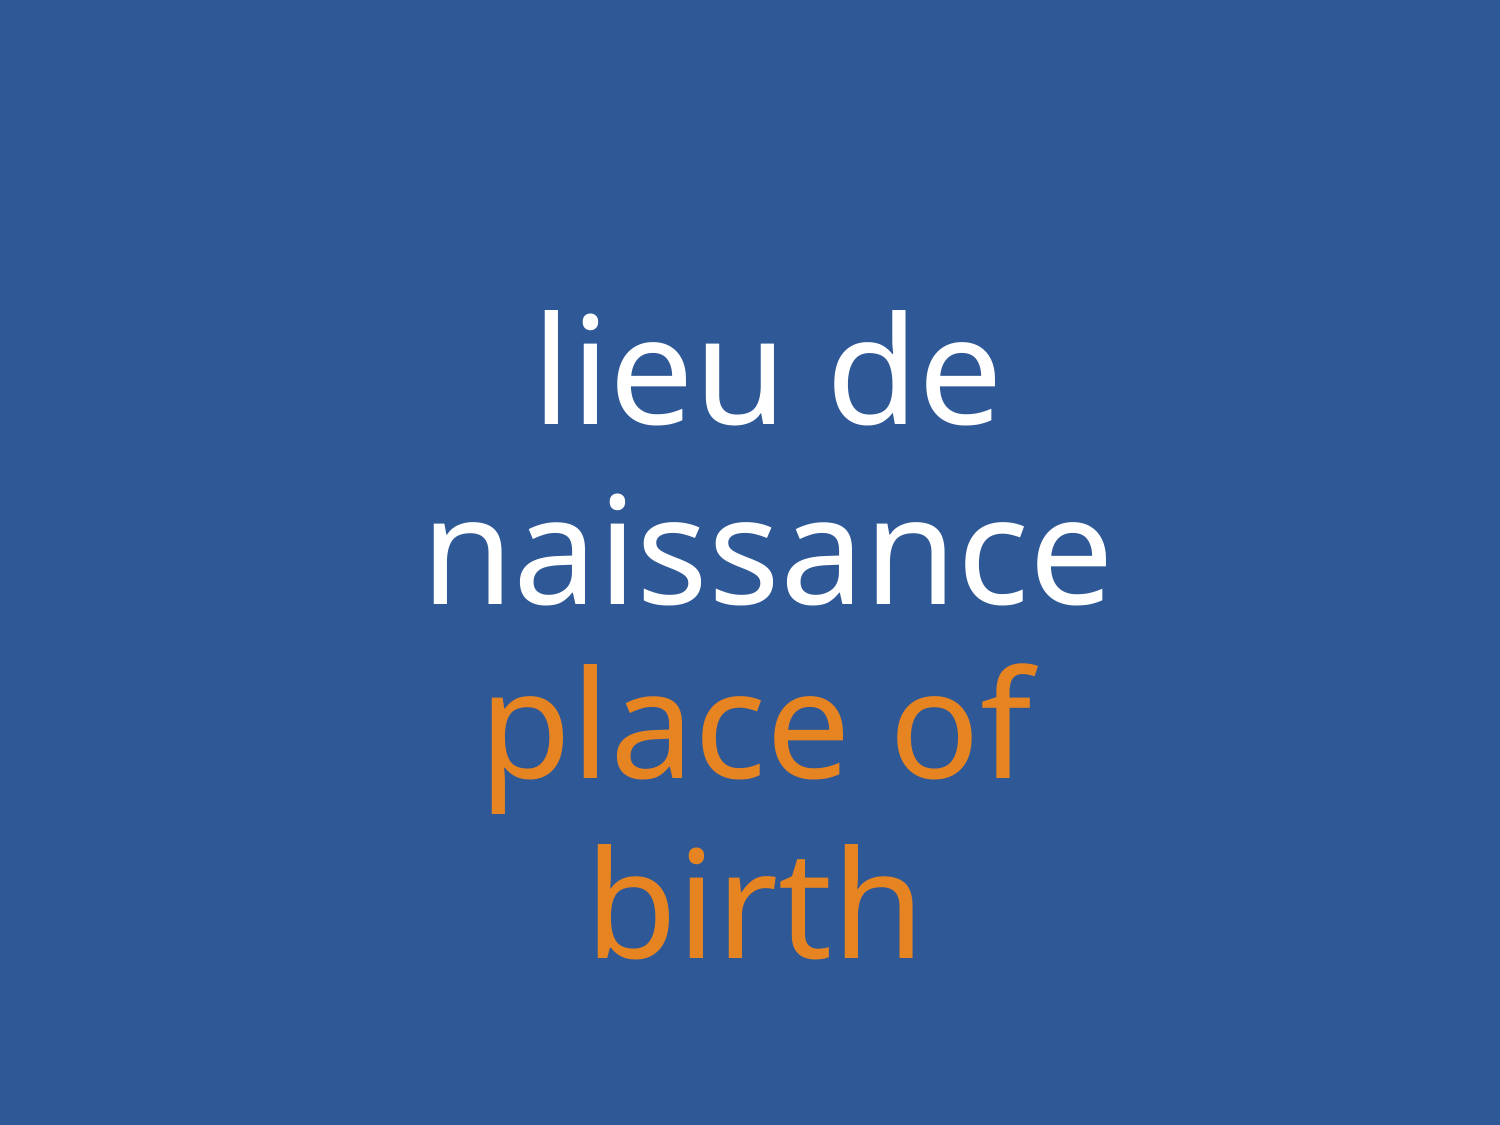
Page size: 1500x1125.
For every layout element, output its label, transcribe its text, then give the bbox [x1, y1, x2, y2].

text_box lieu de naissance [301, 267, 1235, 642]
text_box place of birth [301, 621, 1211, 997]
